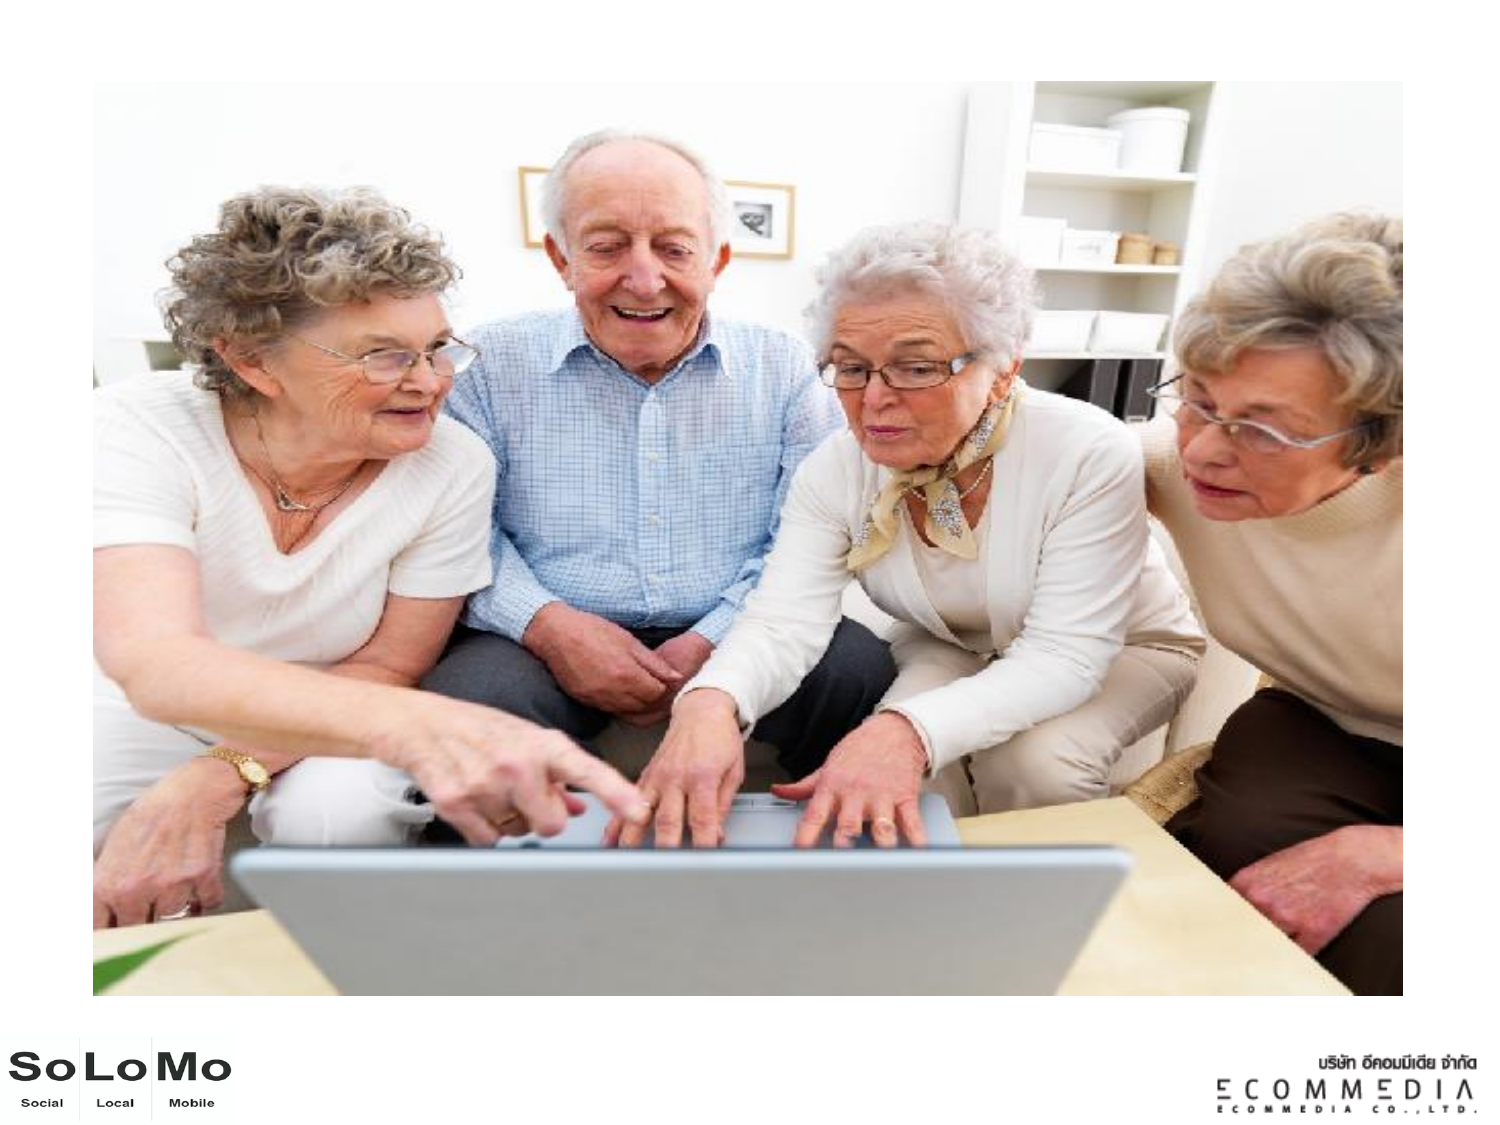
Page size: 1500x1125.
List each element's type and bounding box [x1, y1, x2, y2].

picture [1206, 1031, 1489, 1116]
picture [0, 1031, 237, 1125]
picture [93, 81, 1403, 997]
